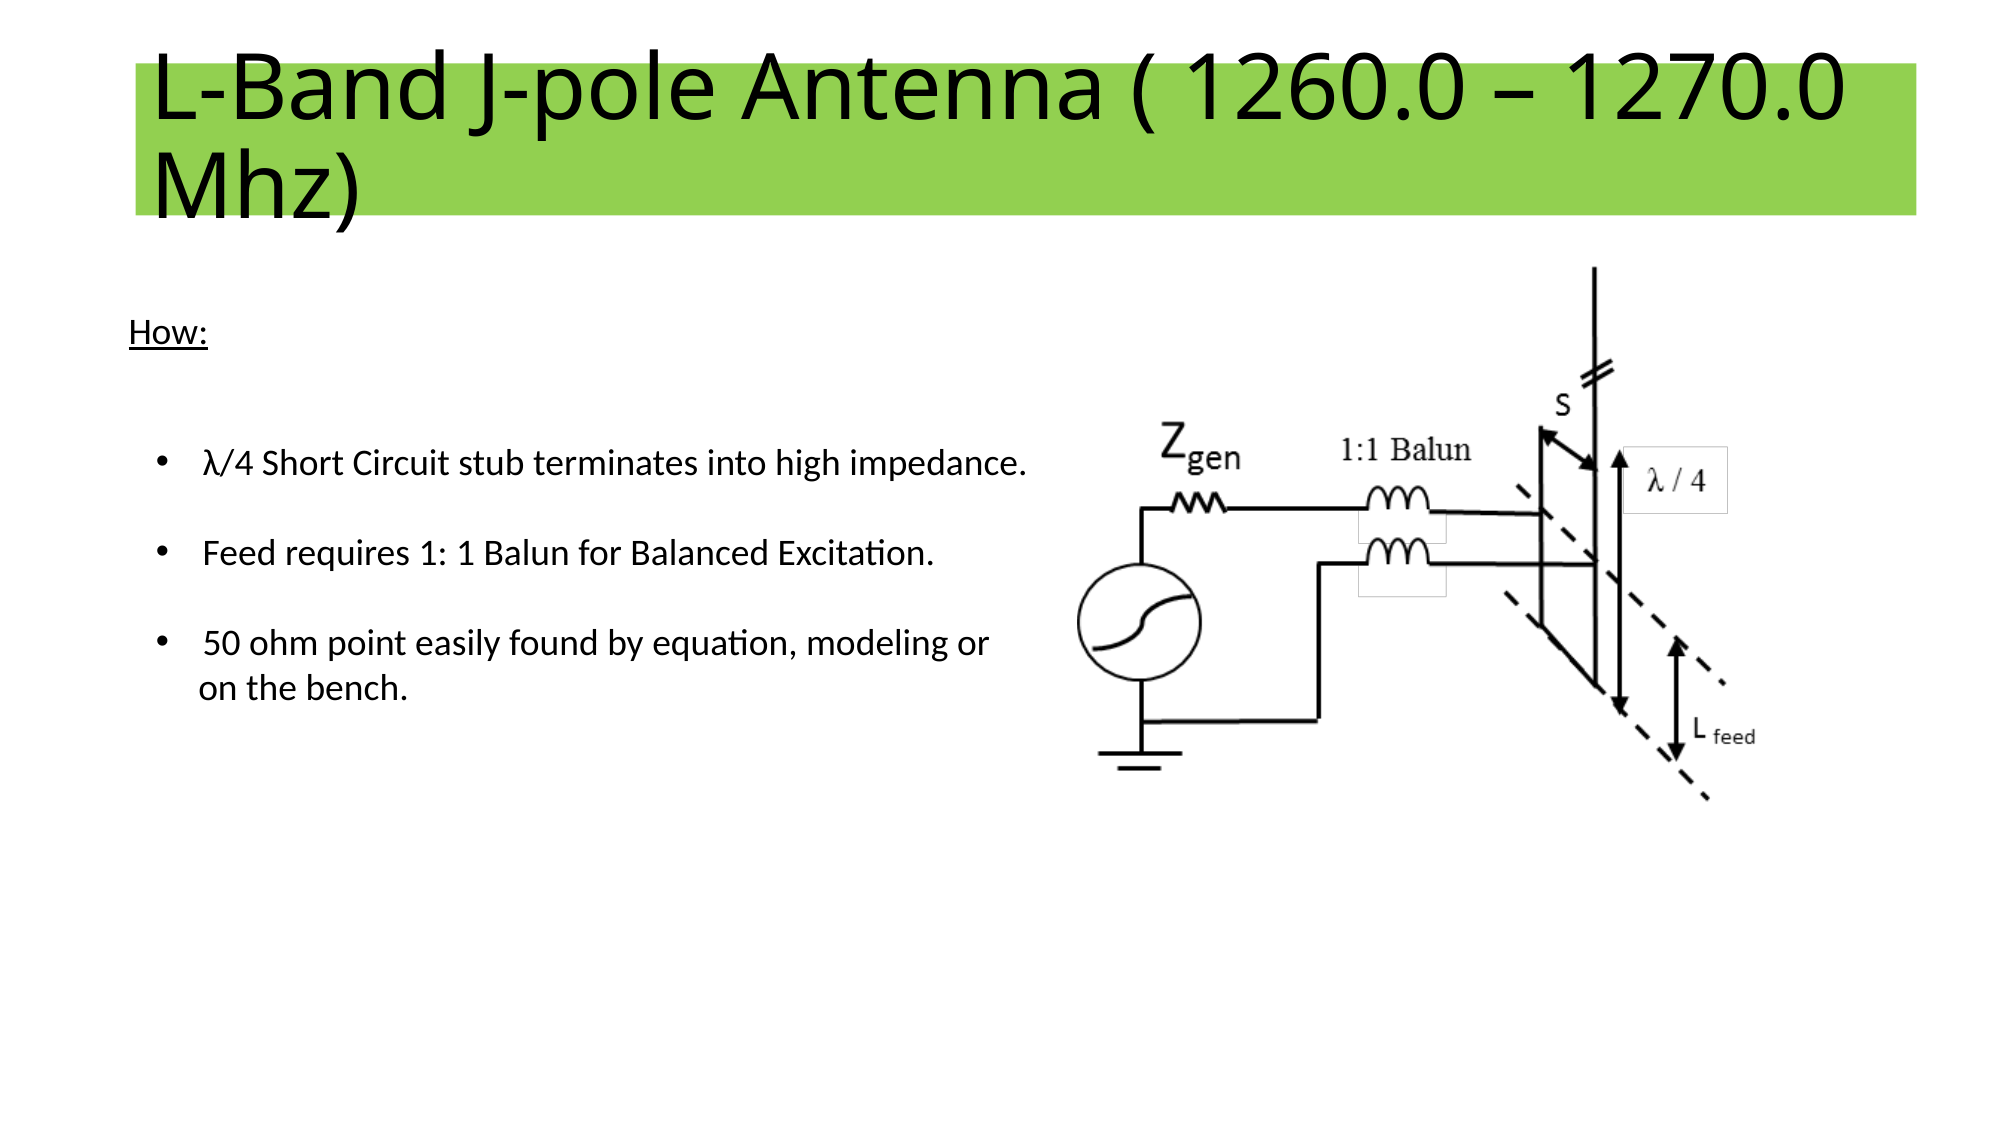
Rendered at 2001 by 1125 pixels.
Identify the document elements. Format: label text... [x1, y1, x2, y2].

text_box λ/4 Short Circuit stub terminates into high impedance. Feed requires 1: 1 Balun for Balanced Excitation. 50 ohm point easily found by equation, modeling or on the bench. [141, 430, 1044, 761]
title L-Band J-pole Antenna ( 1260.0 – 1270.0 Mhz) [135, 63, 1917, 216]
picture [1077, 266, 1780, 802]
text_box How: [113, 299, 224, 360]
